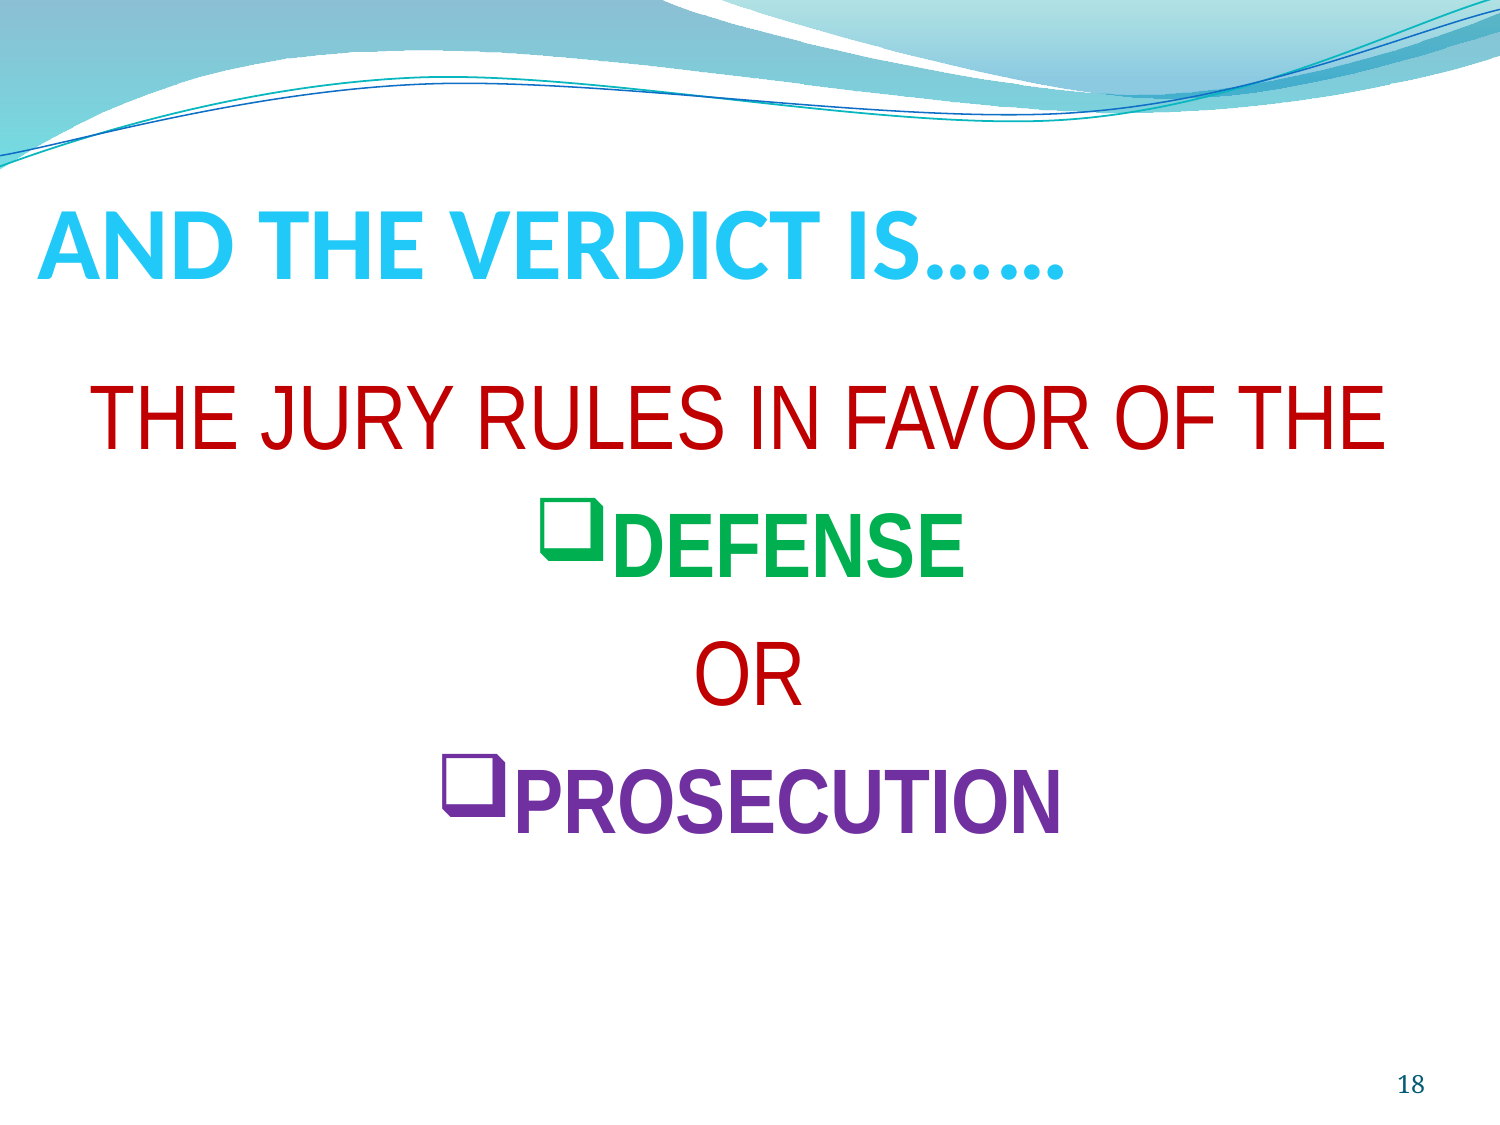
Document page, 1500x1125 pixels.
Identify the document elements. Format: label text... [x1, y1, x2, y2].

title AND THE VERDICT IS…… [37, 112, 1388, 301]
slide_number 18 [1299, 1042, 1425, 1103]
list THE JURY RULES IN FAVOR OF THE DEFENSE OR PROSECUTION [0, 349, 1500, 1088]
